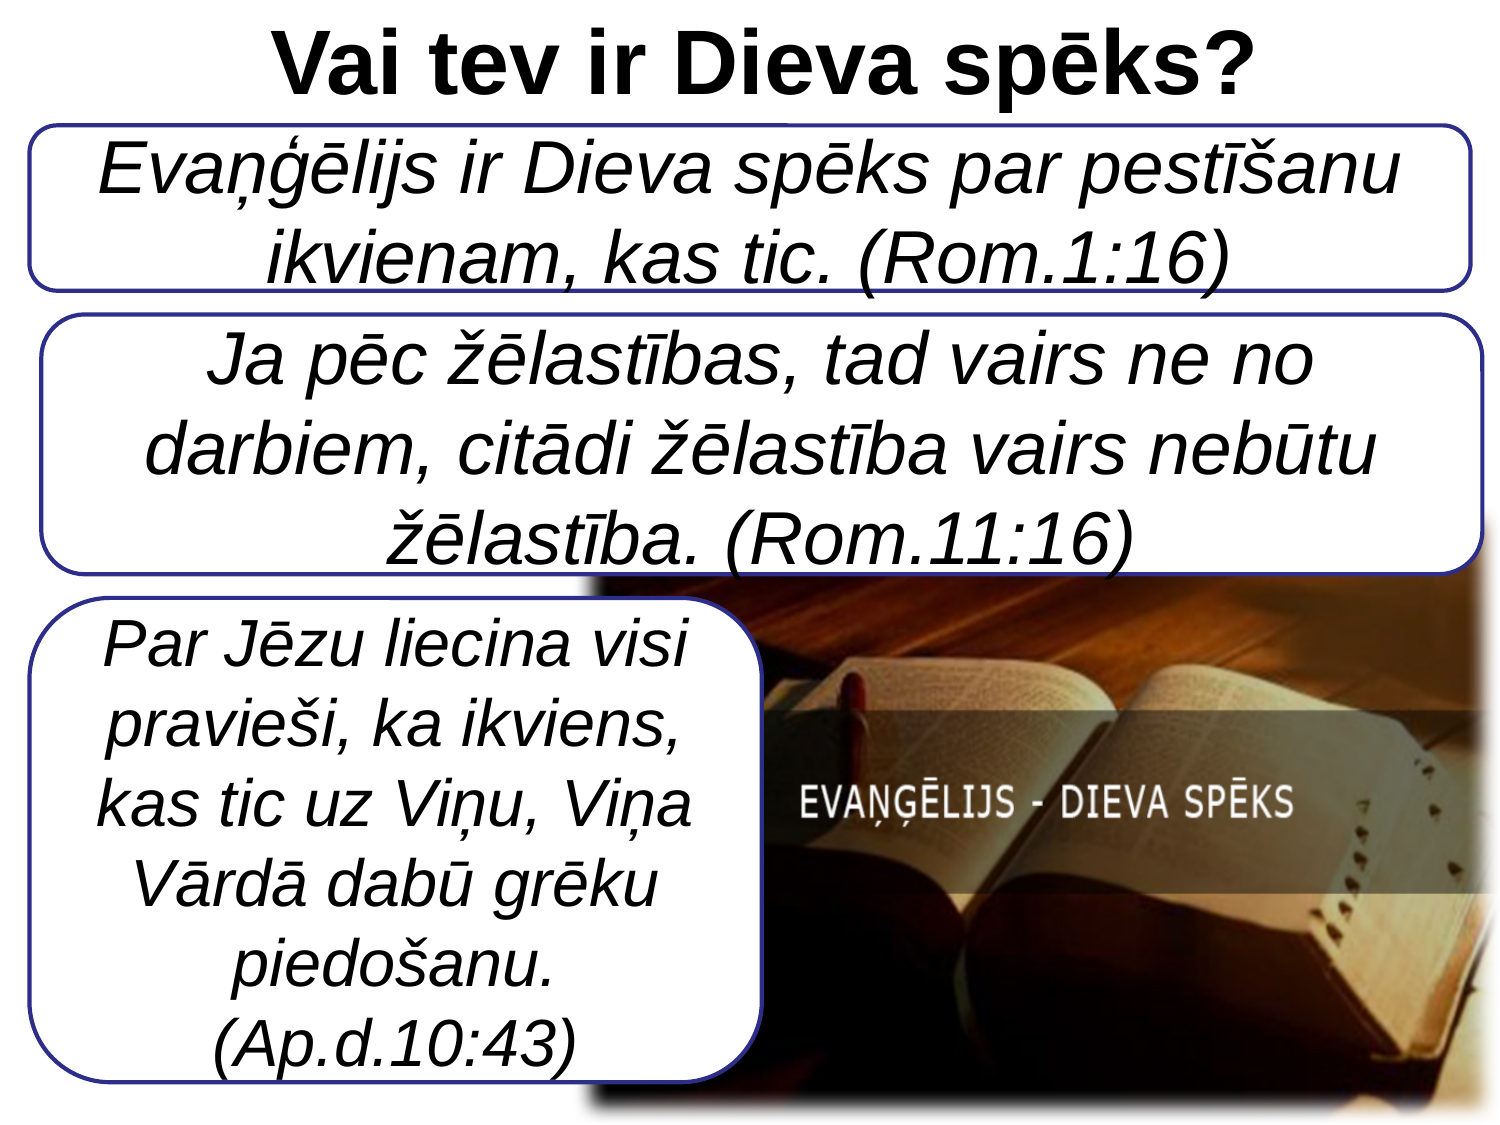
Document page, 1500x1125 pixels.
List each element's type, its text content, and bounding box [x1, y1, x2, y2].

text_box Vai tev ir Dieva spēks? [29, 0, 1500, 90]
picture [573, 503, 1500, 1125]
text_box Par Jēzu liecina visi pravieši, ka ikviens, kas tic uz Viņu, Viņa Vārdā dabū grēku piedošanu. (Ap.d.10:43) [27, 595, 568, 1085]
text_box Ja pēc žēlastības, tad vairs ne no darbiem, citādi žēlastība vairs nebūtu žēlastība. (Rom.11:16) [39, 312, 1485, 577]
text_box Evaņģēlijs ir Dieva spēks par pestīšanu ikvienam, kas tic. (Rom.1:16) [27, 123, 1473, 293]
